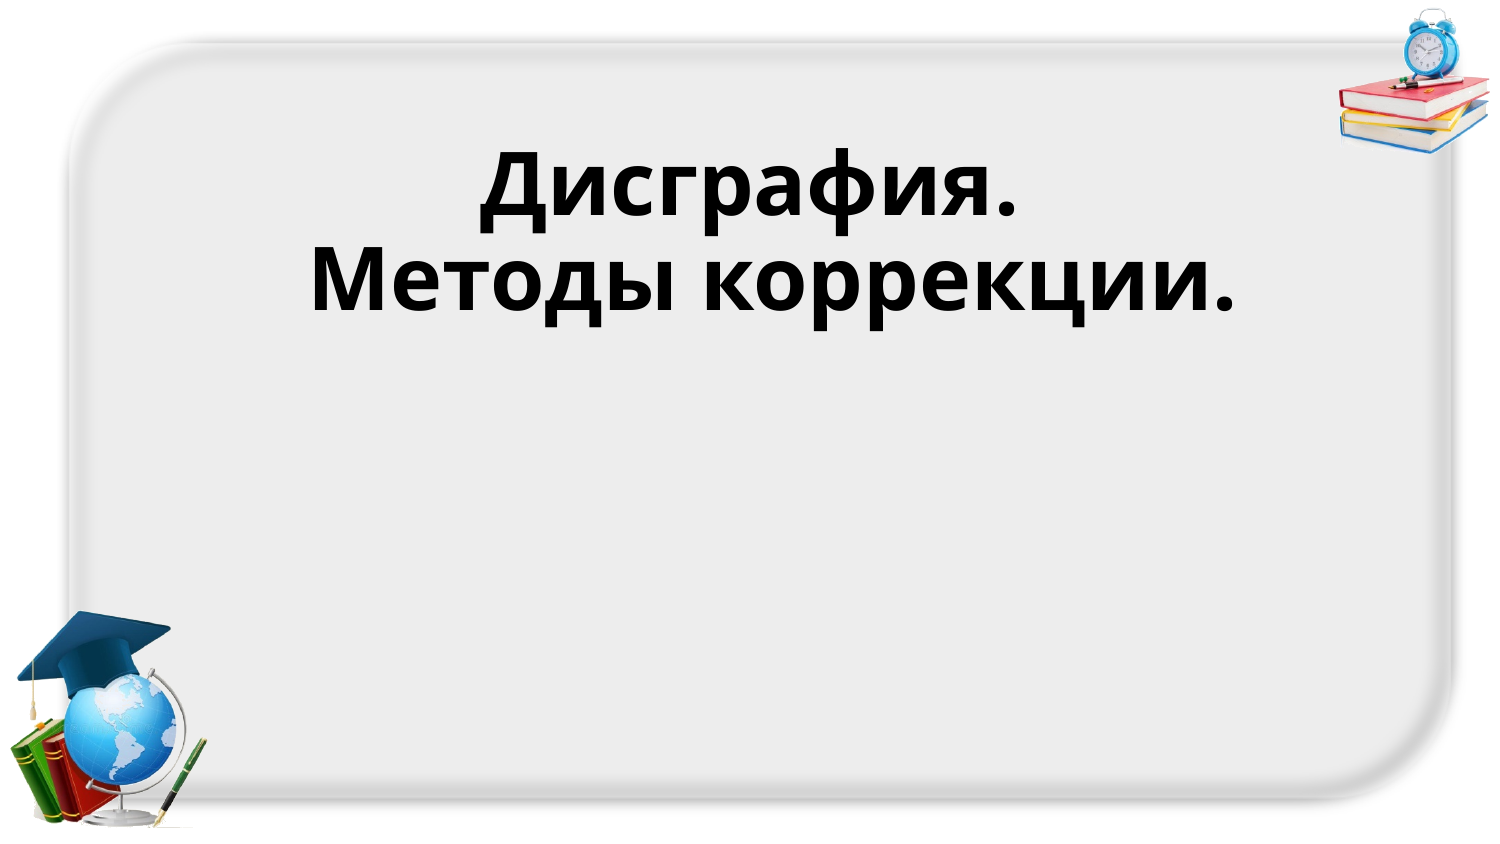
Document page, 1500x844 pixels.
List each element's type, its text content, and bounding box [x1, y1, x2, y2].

picture [0, 587, 241, 844]
picture [1316, 0, 1500, 167]
title Дисграфия. Методы коррекции. [112, 128, 1388, 443]
